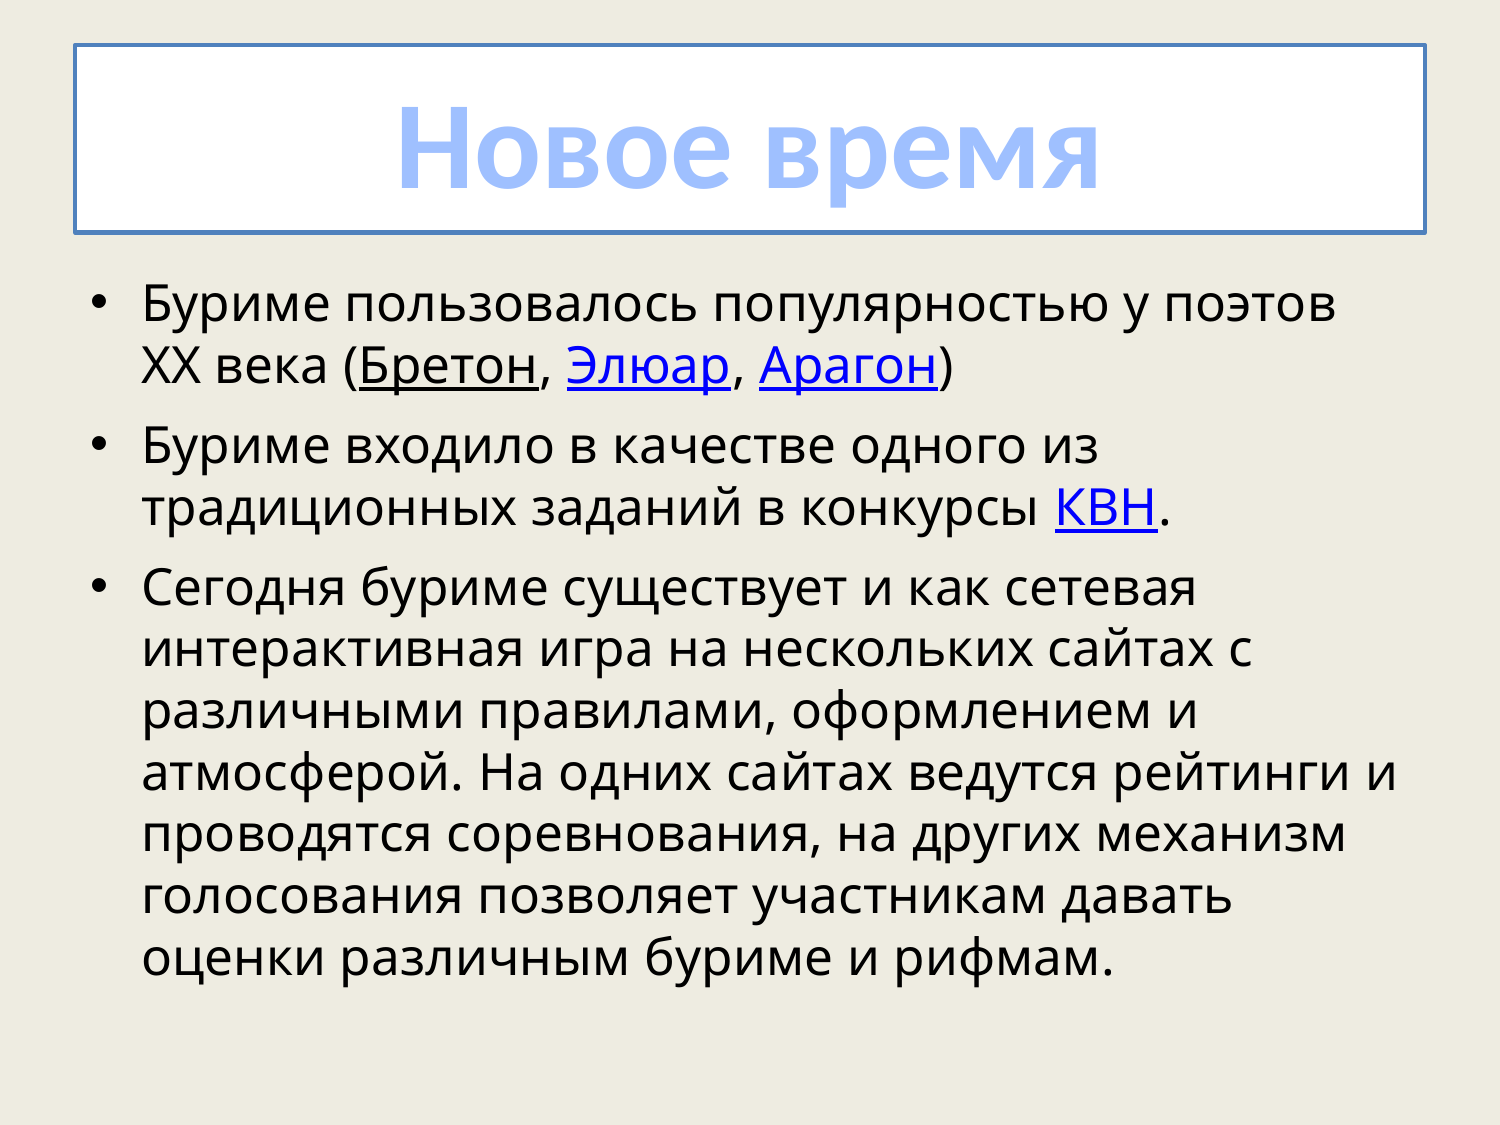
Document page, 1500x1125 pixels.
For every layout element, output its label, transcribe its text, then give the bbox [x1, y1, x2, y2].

list Буриме пользовалось популярностью у поэтов ХХ века (Бретон, Элюар, Арагон) Буриме входило в качестве одного из традиционных заданий в конкурсы КВН. Сегодня буриме существует и как сетевая интерактивная игра на нескольких сайтах с различными правилами, оформлением и атмосферой. На одних сайтах ведутся рейтинги и проводятся соревнования, на других механизм голосования позволяет участникам давать оценки различным буриме и рифмам. [75, 262, 1425, 1005]
title Новое время [73, 43, 1427, 235]
